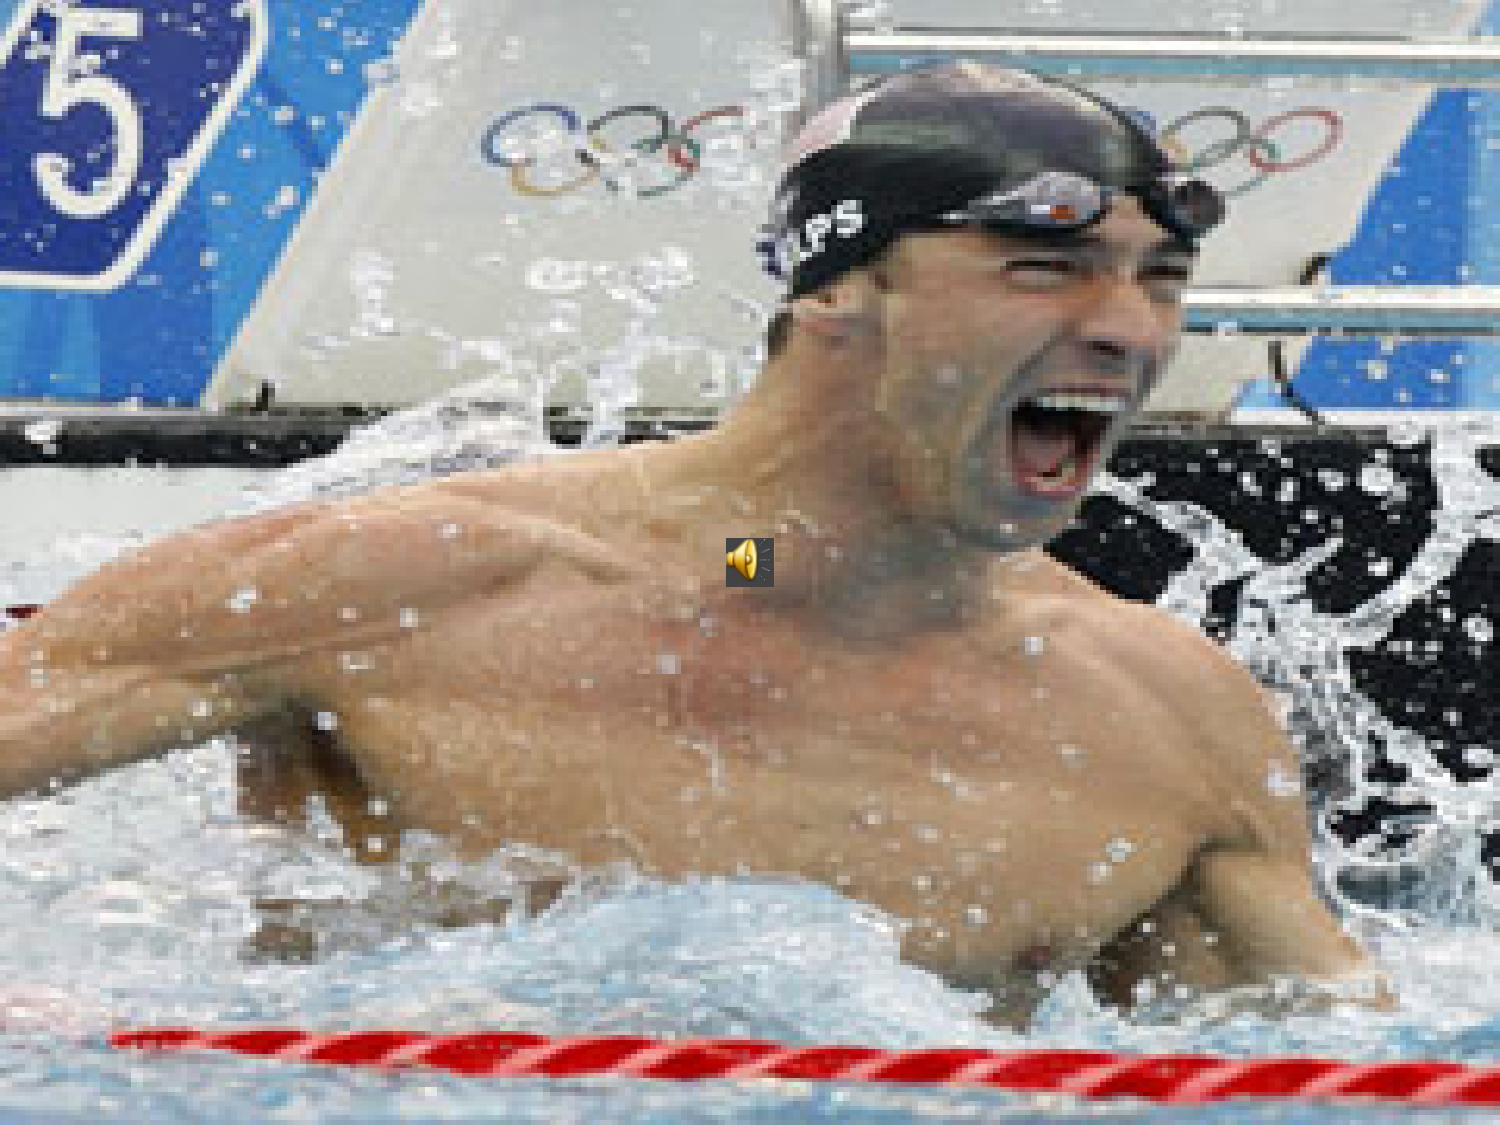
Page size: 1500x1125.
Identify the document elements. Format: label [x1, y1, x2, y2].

picture [724, 537, 776, 588]
list [0, 0, 1500, 1125]
